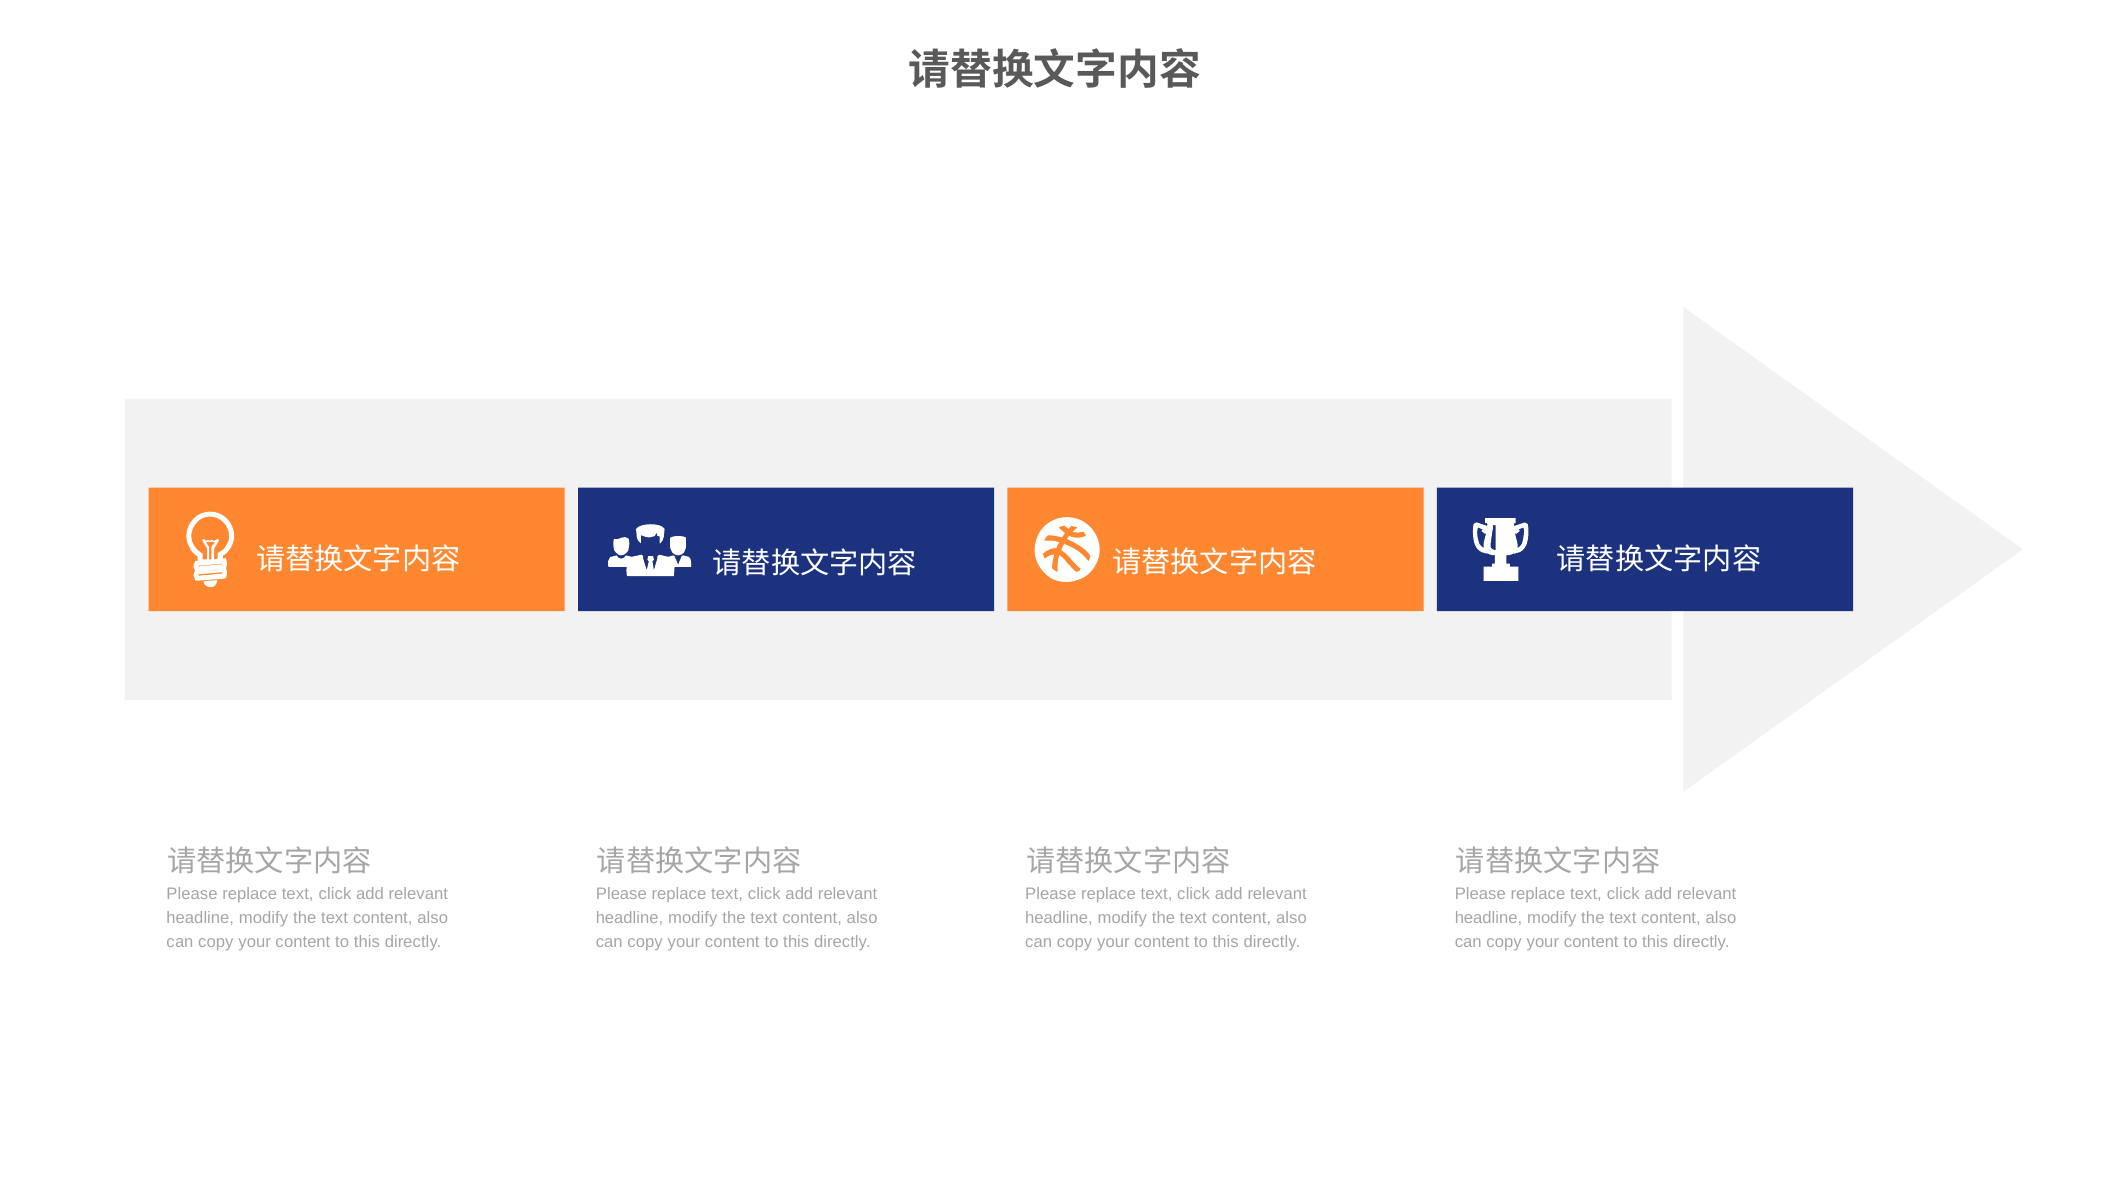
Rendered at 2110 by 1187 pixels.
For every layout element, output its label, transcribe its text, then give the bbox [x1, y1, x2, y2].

text_box [124, 397, 1673, 701]
text_box 请替换文字内容 [1441, 828, 1676, 885]
text_box [1682, 305, 2025, 794]
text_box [577, 487, 995, 612]
text_box 请替换文字内容 [821, 27, 1289, 99]
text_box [1007, 487, 1424, 612]
text_box 请替换文字内容 [152, 828, 388, 885]
text_box Please replace text, click add relevant headline, modify the text content, also can copy your content to this directly. [151, 871, 464, 959]
text_box Please replace text, click add relevant headline, modify the text content, also can copy your content to this directly. [1010, 871, 1323, 959]
text_box 请替换文字内容 [582, 828, 817, 885]
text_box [1436, 487, 1854, 612]
text_box Please replace text, click add relevant headline, modify the text content, also can copy your content to this directly. [1440, 871, 1752, 959]
text_box Please replace text, click add relevant headline, modify the text content, also can copy your content to this directly. [581, 871, 893, 959]
text_box 请替换文字内容 [1011, 828, 1246, 885]
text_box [148, 487, 565, 612]
